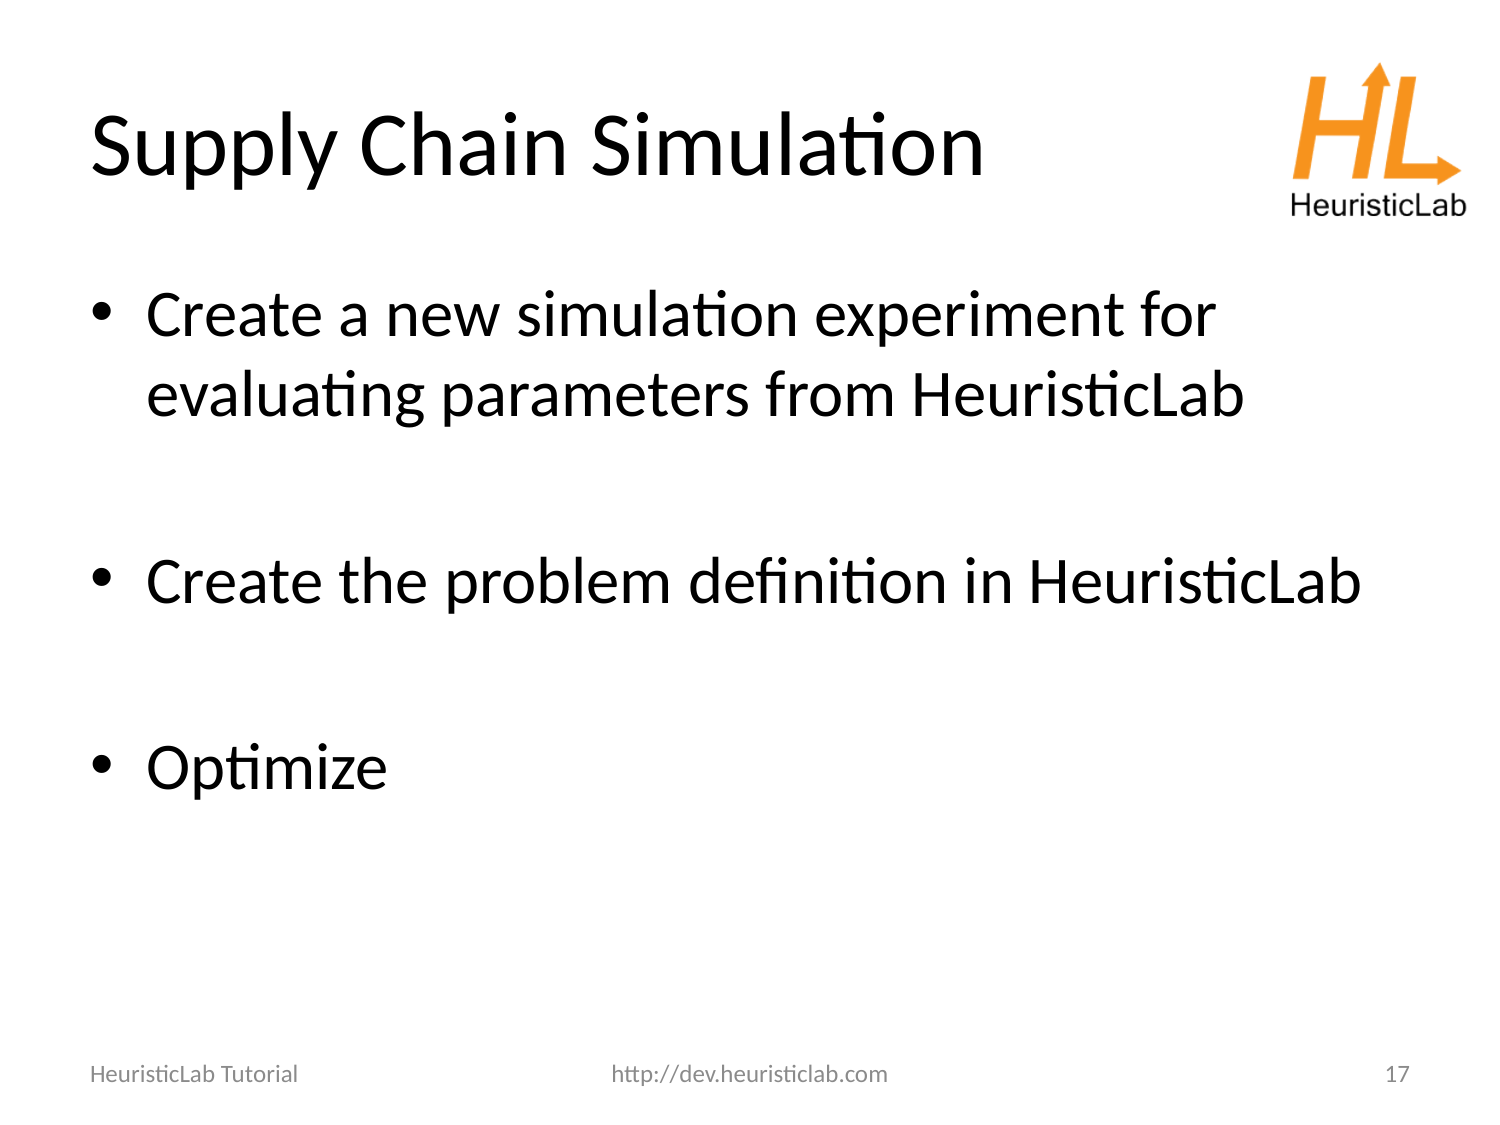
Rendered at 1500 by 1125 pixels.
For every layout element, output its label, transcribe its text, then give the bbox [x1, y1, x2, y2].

title Supply Chain Simulation [75, 45, 1282, 233]
picture [1281, 27, 1474, 244]
list Create a new simulation experiment for evaluating parameters from HeuristicLab Create the problem definition in HeuristicLab Optimize [75, 262, 1425, 1005]
slide_number 17 [1074, 1042, 1425, 1103]
slide_number HeuristicLab Tutorial [75, 1042, 425, 1103]
footer http://dev.heuristiclab.com [512, 1042, 988, 1103]
